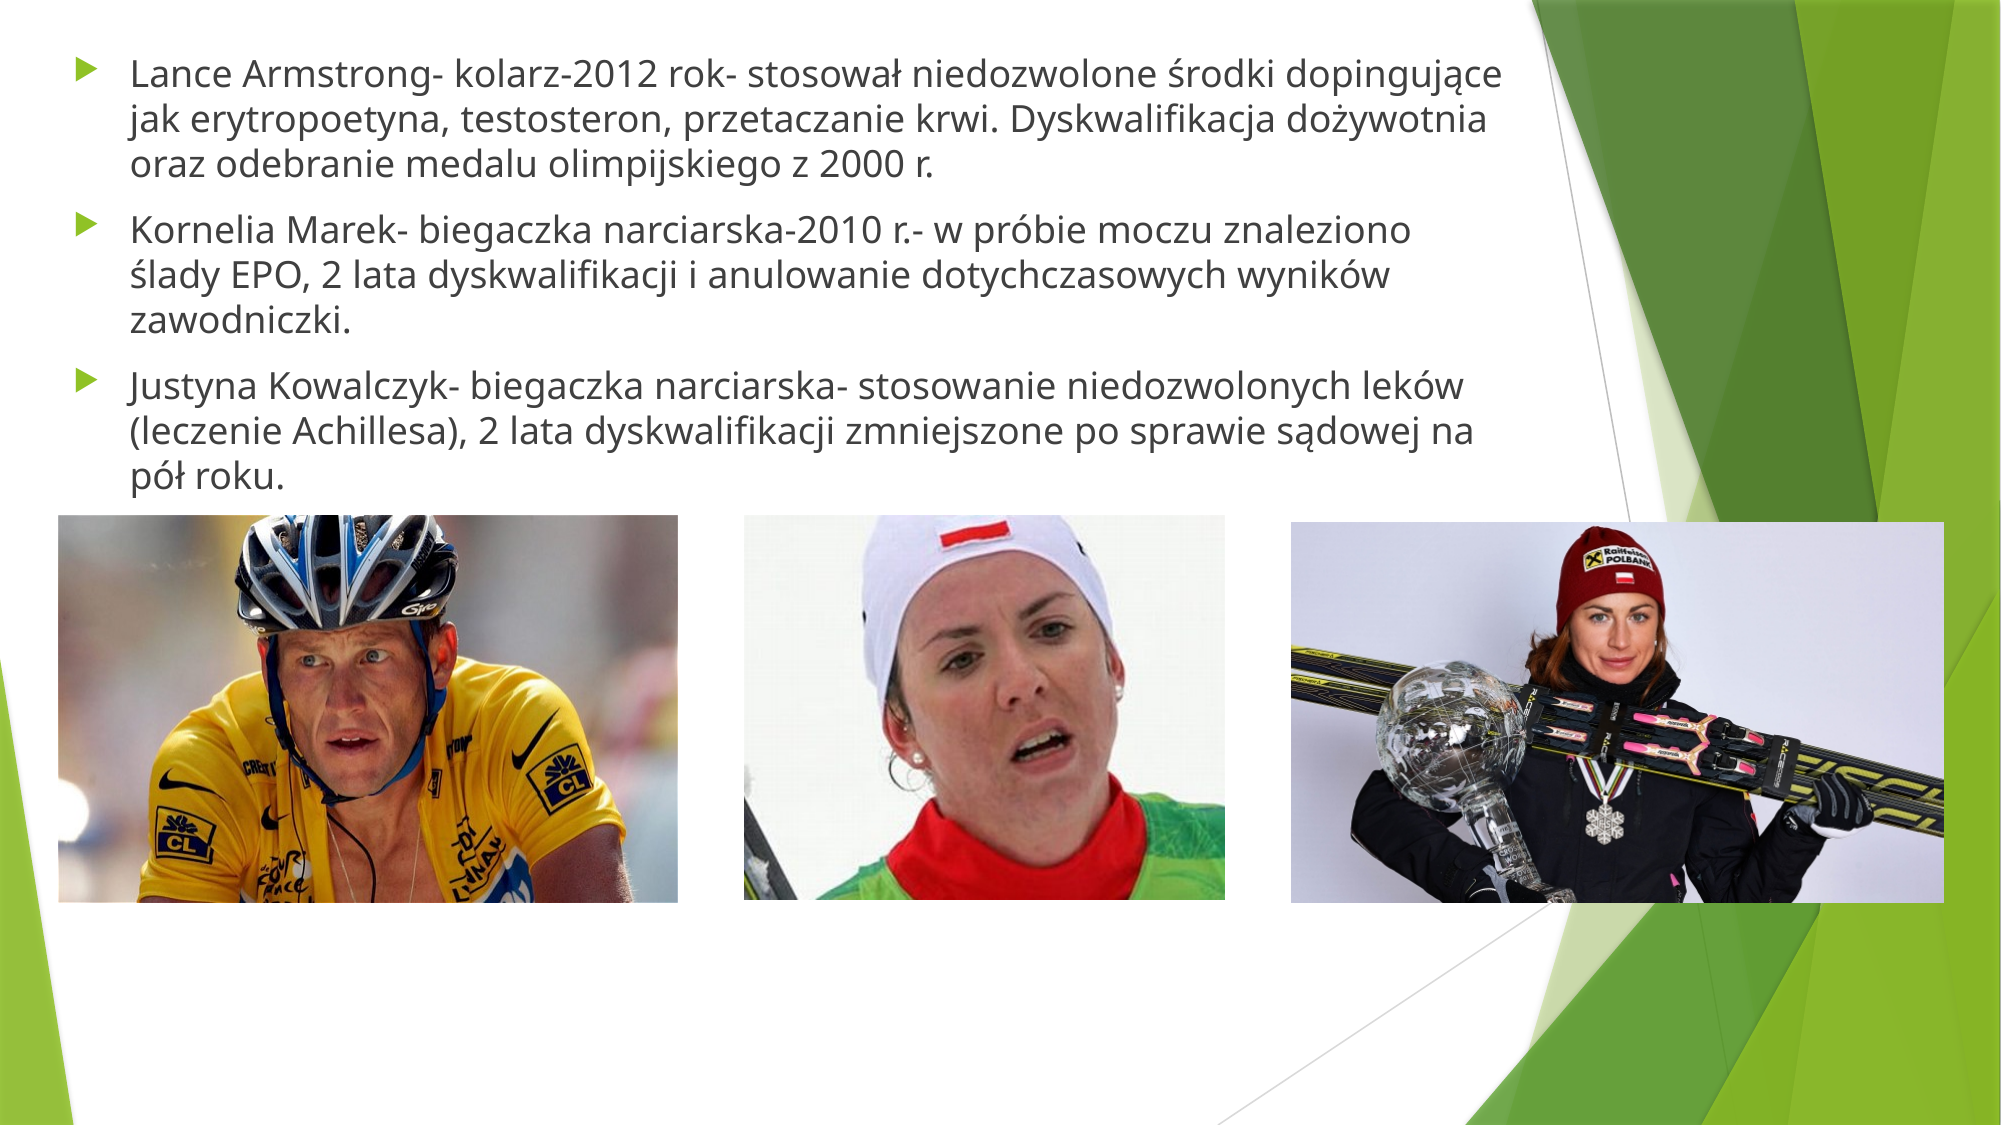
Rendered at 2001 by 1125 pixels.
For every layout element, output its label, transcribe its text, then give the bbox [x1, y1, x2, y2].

picture [743, 515, 1225, 900]
text_box Lance Armstrong- kolarz-2012 rok- stosował niedozwolone środki dopingujące jak erytropoetyna, testosteron, przetaczanie krwi. Dyskwalifikacja dożywotnia oraz odebranie medalu olimpijskiego z 2000 r. Kornelia Marek- biegaczka narciarska-2010 r.- w próbie moczu znaleziono ślady EPO, 2 lata dyskwalifikacji i anulowanie dotychczasowych wyników zawodniczki. Justyna Kowalczyk- biegaczka narciarska- stosowanie niedozwolonych leków (leczenie Achillesa), 2 lata dyskwalifikacji zmniejszone po sprawie sądowej na pół roku. [58, 0, 1522, 992]
picture [57, 515, 679, 904]
picture [1290, 521, 1944, 904]
